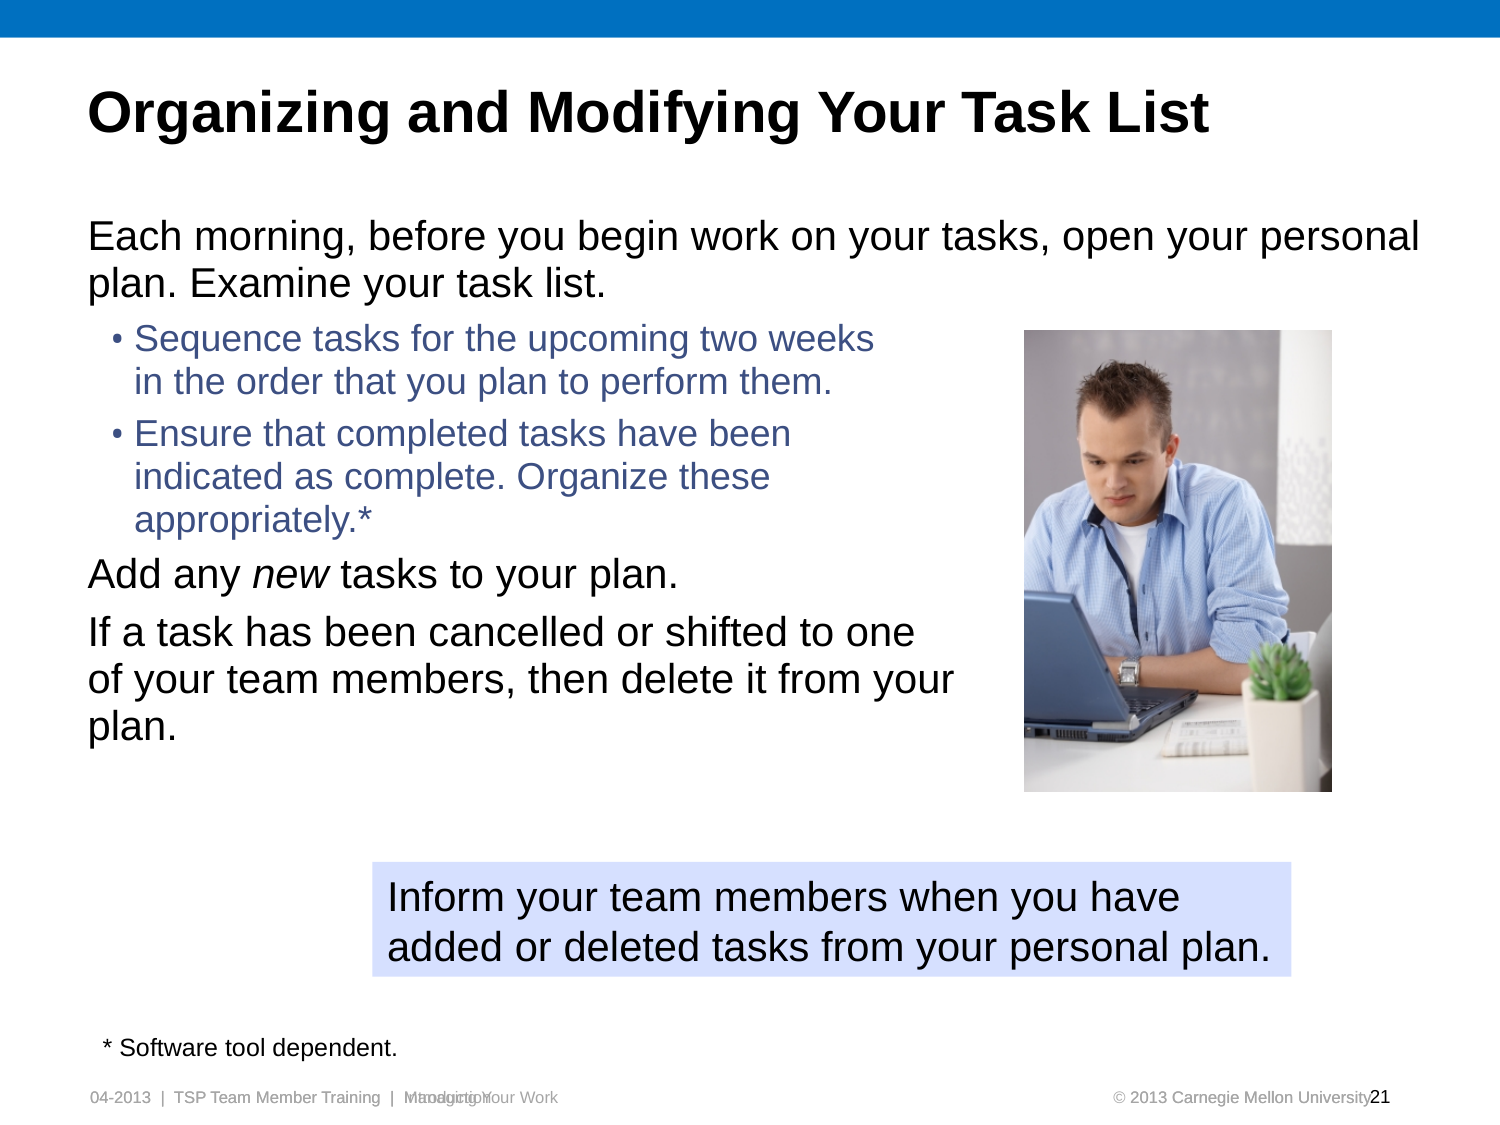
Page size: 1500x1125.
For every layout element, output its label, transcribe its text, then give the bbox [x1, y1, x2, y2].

text_box Inform your team members when you have added or deleted tasks from your personal plan. [372, 861, 1292, 977]
picture [1023, 330, 1332, 792]
text_box * Software tool dependent. [87, 1023, 414, 1069]
list Each morning, before you begin work on your tasks, open your personal plan. Examine your task list. Sequence tasks for the upcoming two weeks in the order that you plan to perform them. Ensure that completed tasks have been indicated as complete. Organize these appropriately.* Add any new tasks to your plan. If a task has been cancelled or shifted to one of your team members, then delete it from your plan. [87, 212, 1440, 652]
title Organizing and Modifying Your Task List [87, 87, 1439, 212]
